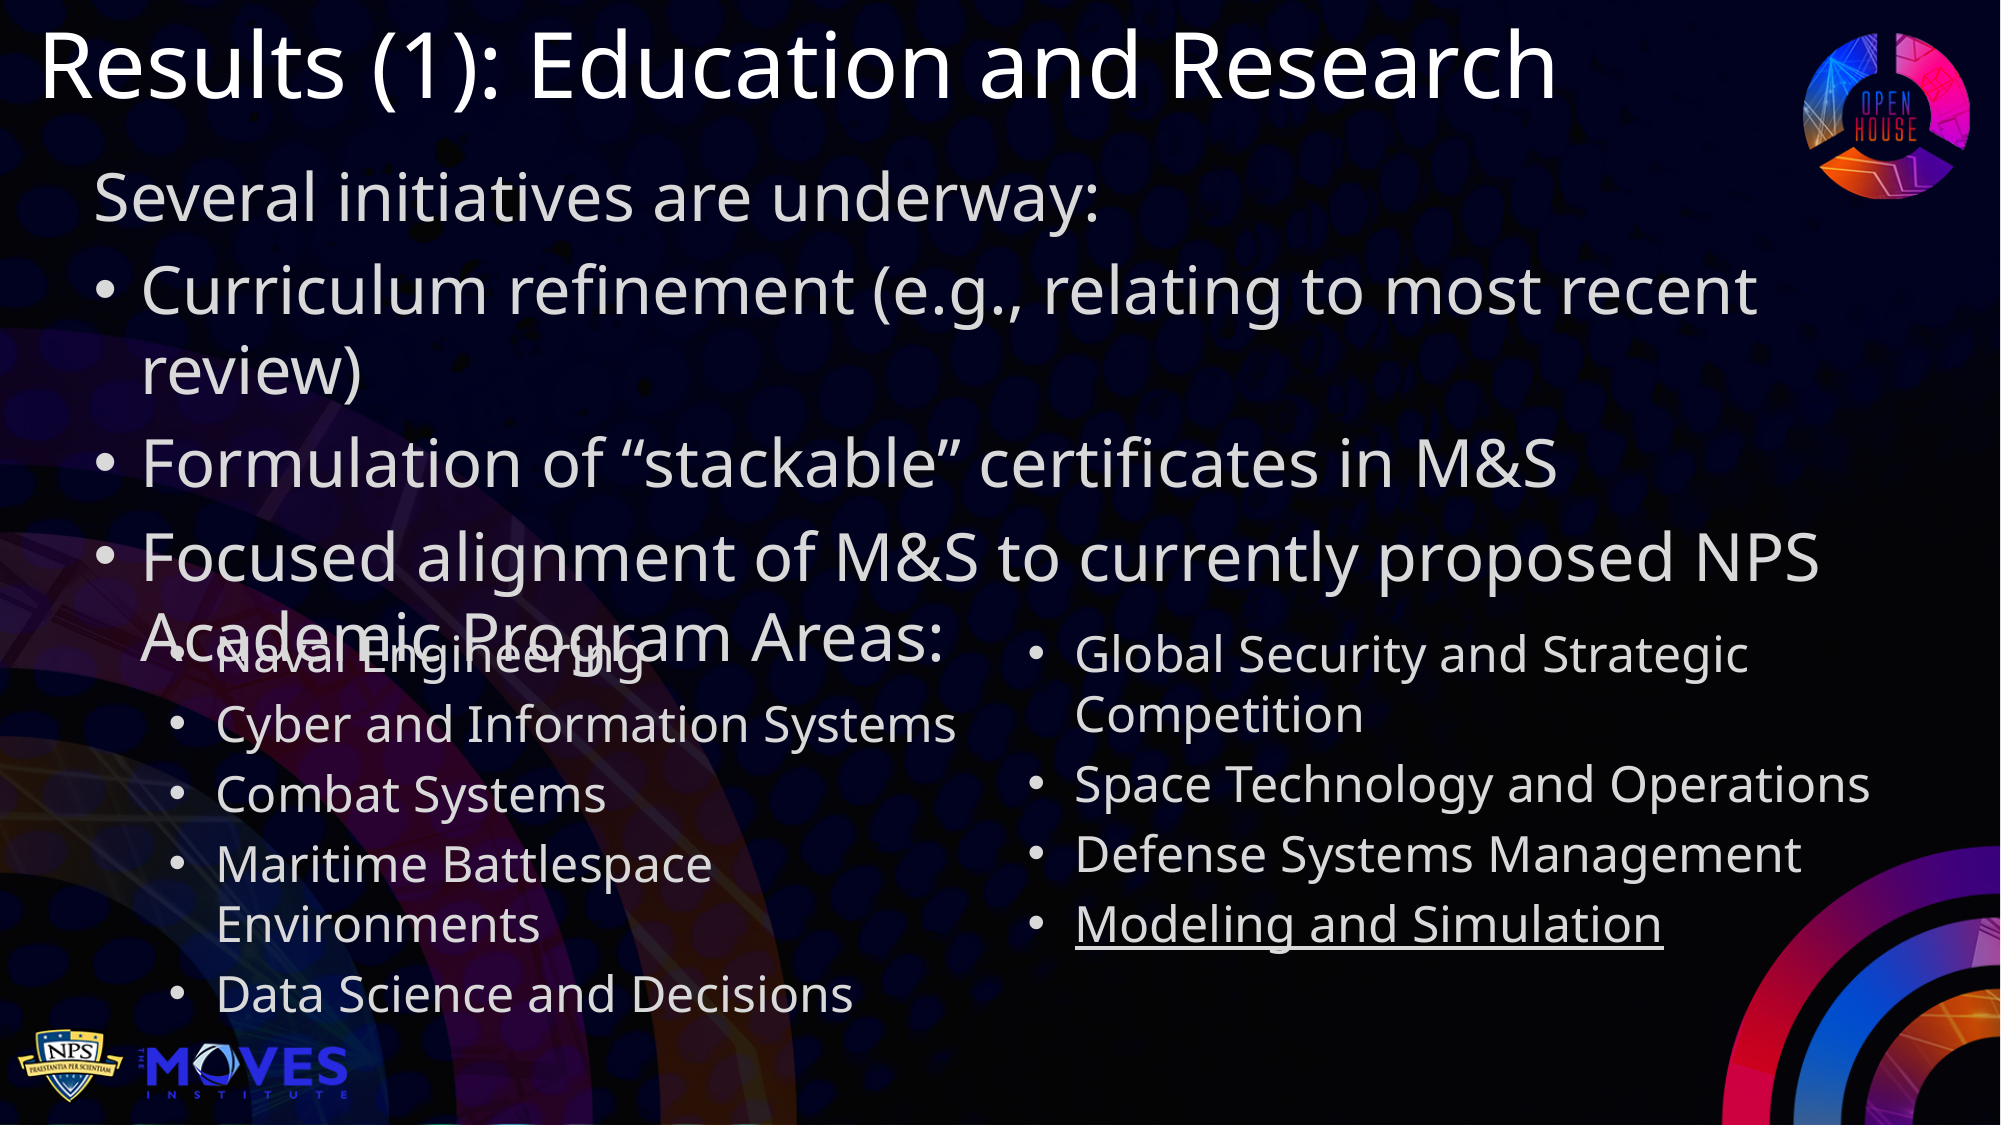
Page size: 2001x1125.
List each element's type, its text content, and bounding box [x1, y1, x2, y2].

picture [0, 0, 2001, 1125]
text_box Several initiatives are underway: Curriculum refinement (e.g., relating to most recent review) Formulation of “stackable” certificates in M&S Focused alignment of M&S to currently proposed NPS Academic Program Areas: [78, 147, 1922, 682]
text_box Global Security and Strategic Competition Space Technology and Operations Defense Systems Management Modeling and Simulation [938, 614, 1900, 1042]
text_box Naval Engineering Cyber and Information Systems Combat Systems Maritime Battlespace Environments Data Science and Decisions [78, 614, 938, 1030]
text_box Results (1): Education and Research [22, 0, 1977, 125]
